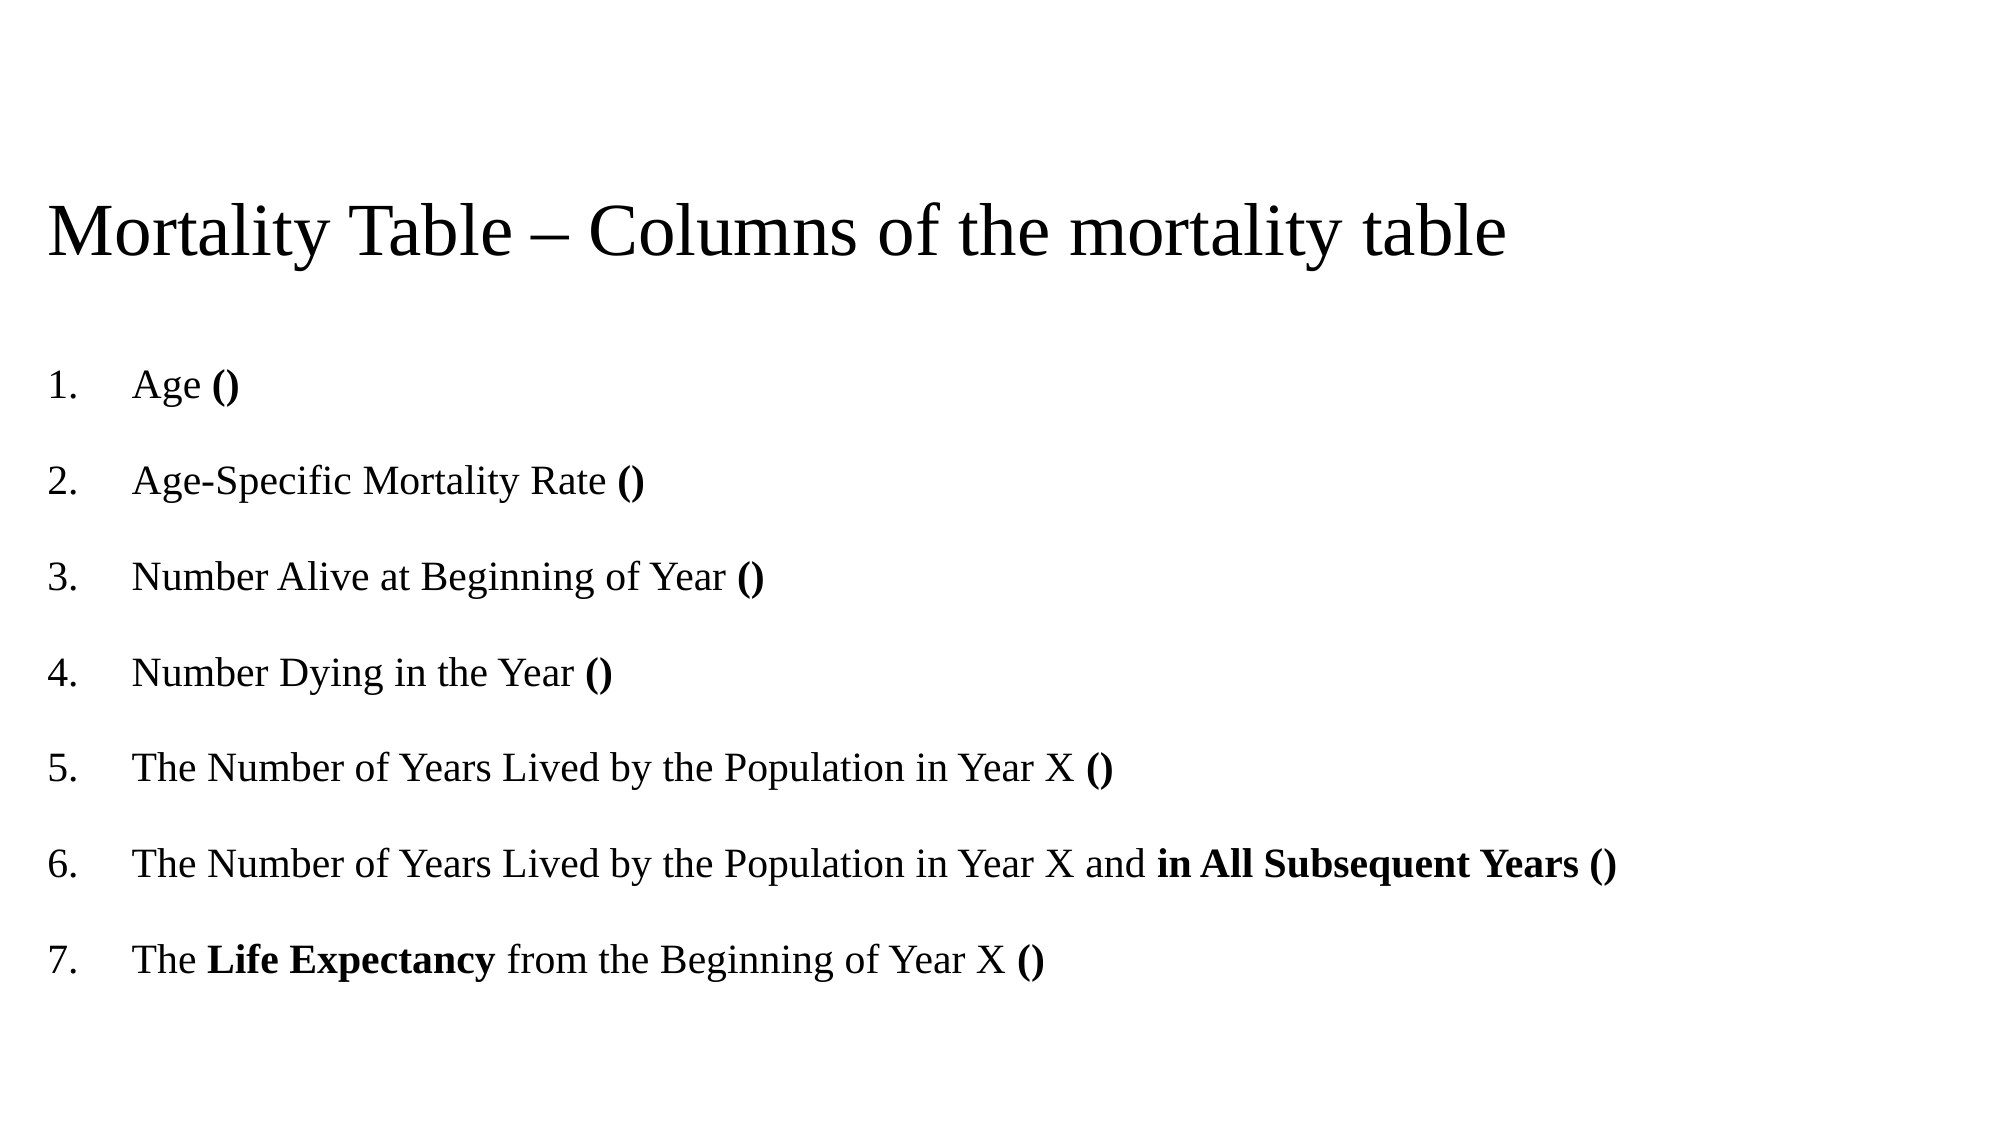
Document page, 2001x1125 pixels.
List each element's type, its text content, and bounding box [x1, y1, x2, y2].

title Mortality Table – Columns of the mortality table [32, 172, 1780, 291]
